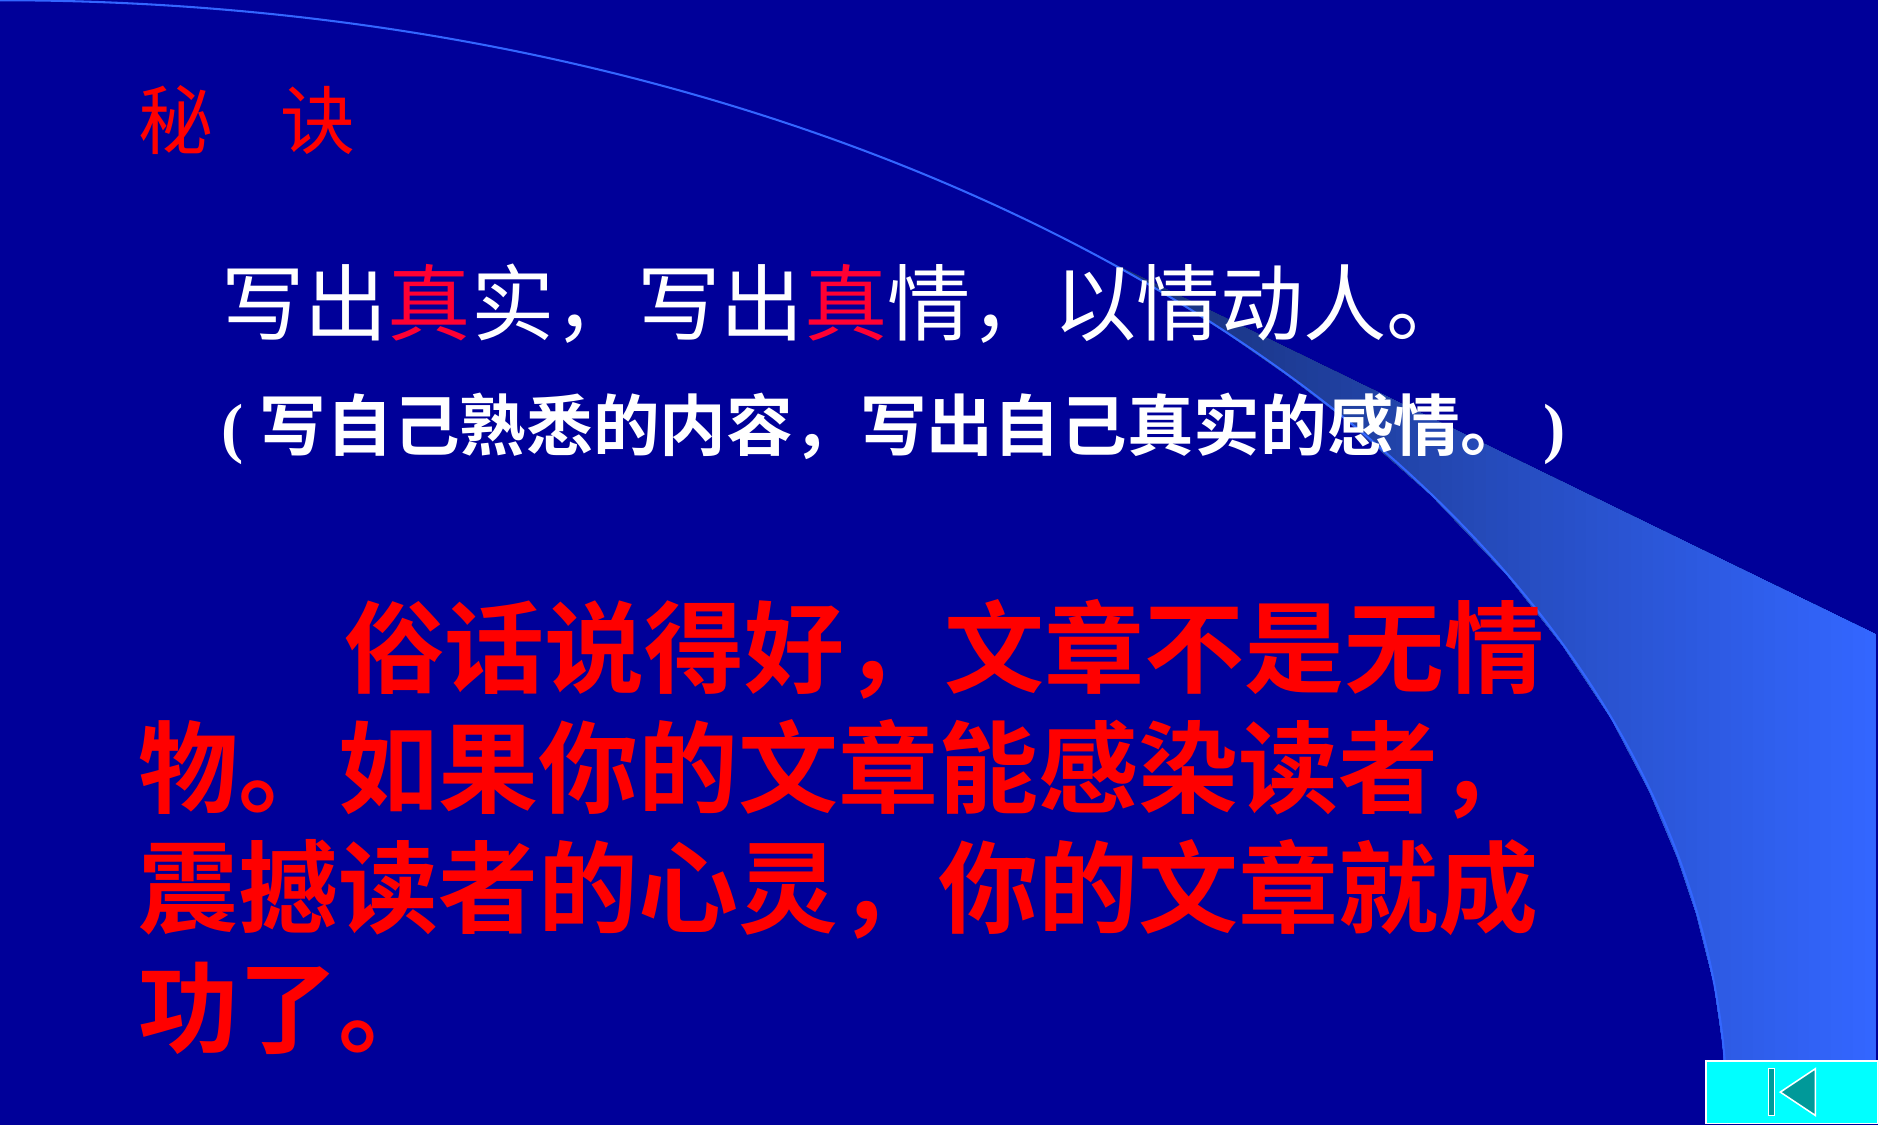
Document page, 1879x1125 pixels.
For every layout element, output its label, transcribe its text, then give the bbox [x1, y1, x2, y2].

text_box 俗话说得好，文章不是无情物。如果你的文章能感染读者，震撼读者的心灵，你的文章就成功了。 [123, 458, 1596, 1073]
text_box [1705, 1060, 1879, 1124]
text_box 秘 诀 [123, 66, 1164, 172]
text_box 写出真实，写出真情，以情动人。 (写自己熟悉的内容，写出自己真实的感情。) [206, 243, 1660, 472]
